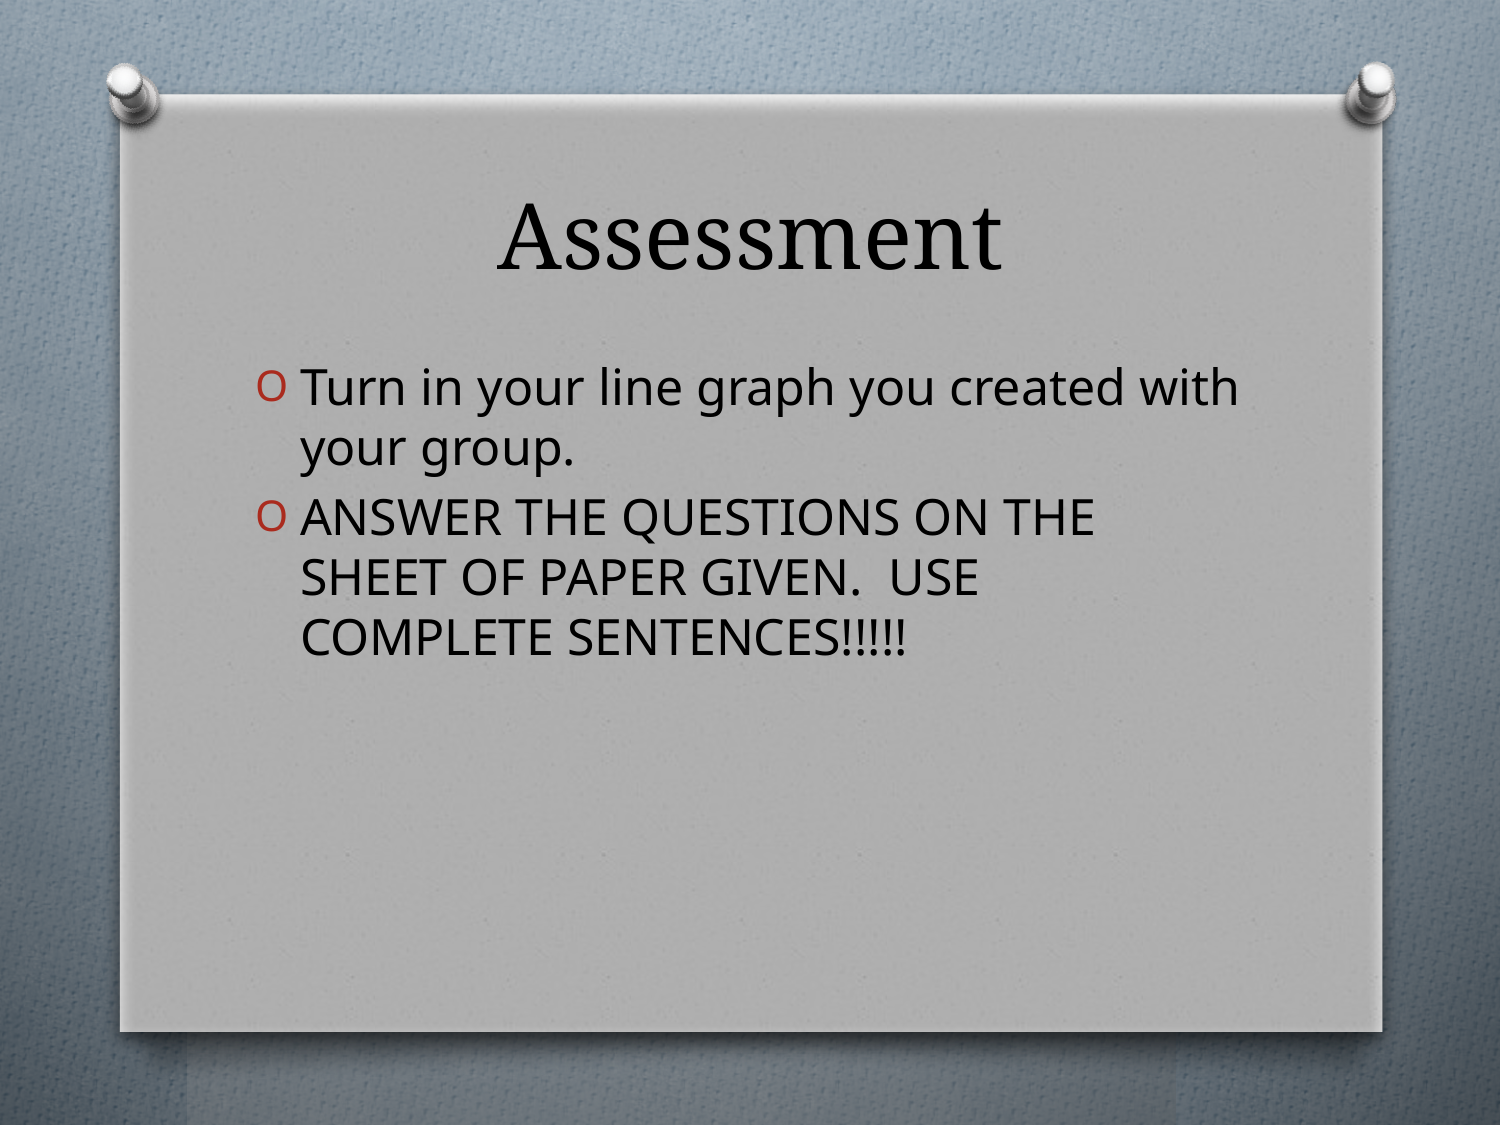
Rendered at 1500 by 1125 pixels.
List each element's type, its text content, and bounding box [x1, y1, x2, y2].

picture [75, 29, 198, 153]
list Turn in your line graph you created with your group. ANSWER THE QUESTIONS ON THE SHEET OF PAPER GIVEN. USE COMPLETE SENTENCES!!!!! [240, 347, 1257, 939]
title Assessment [179, 134, 1323, 332]
picture [1317, 35, 1439, 156]
